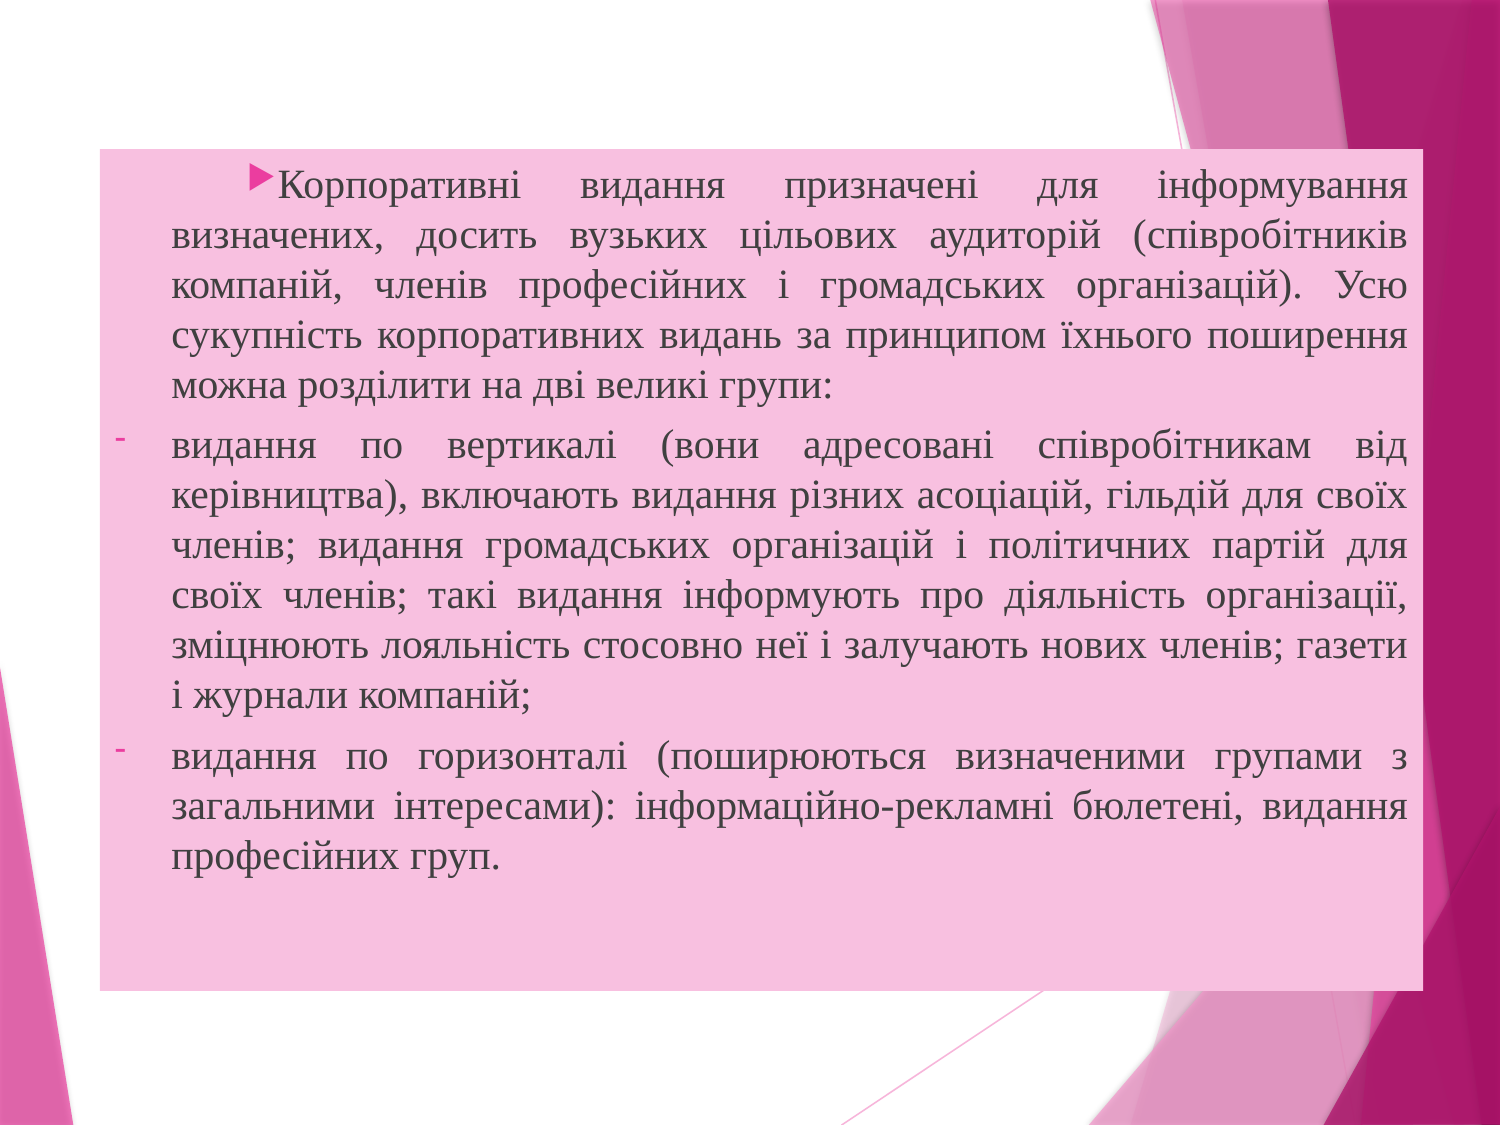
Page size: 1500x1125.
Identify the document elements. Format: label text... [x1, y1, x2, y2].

list Корпоративні видання призначені для інформування визначених, досить вузьких цільових аудиторій (співробітників компаній, членів професійних і громадських організацій). Усю сукупність корпоративних видань за принципом їхнього поширення можна розділити на дві великі групи: видання по вертикалі (вони адресовані співробітникам від керівництва), включають видання різних асоціацій, гільдій для своїх членів; видання громадських організацій і політичних партій для своїх членів; такі видання інформують про діяльність організації, зміцнюють лояльність стосовно неї і залучають нових членів; газети і журнали компаній; видання по горизонталі (поширюються визначеними групами з загальними інтересами): інформаційно-рекламні бюлетені, видання професійних груп. [99, 149, 1424, 991]
